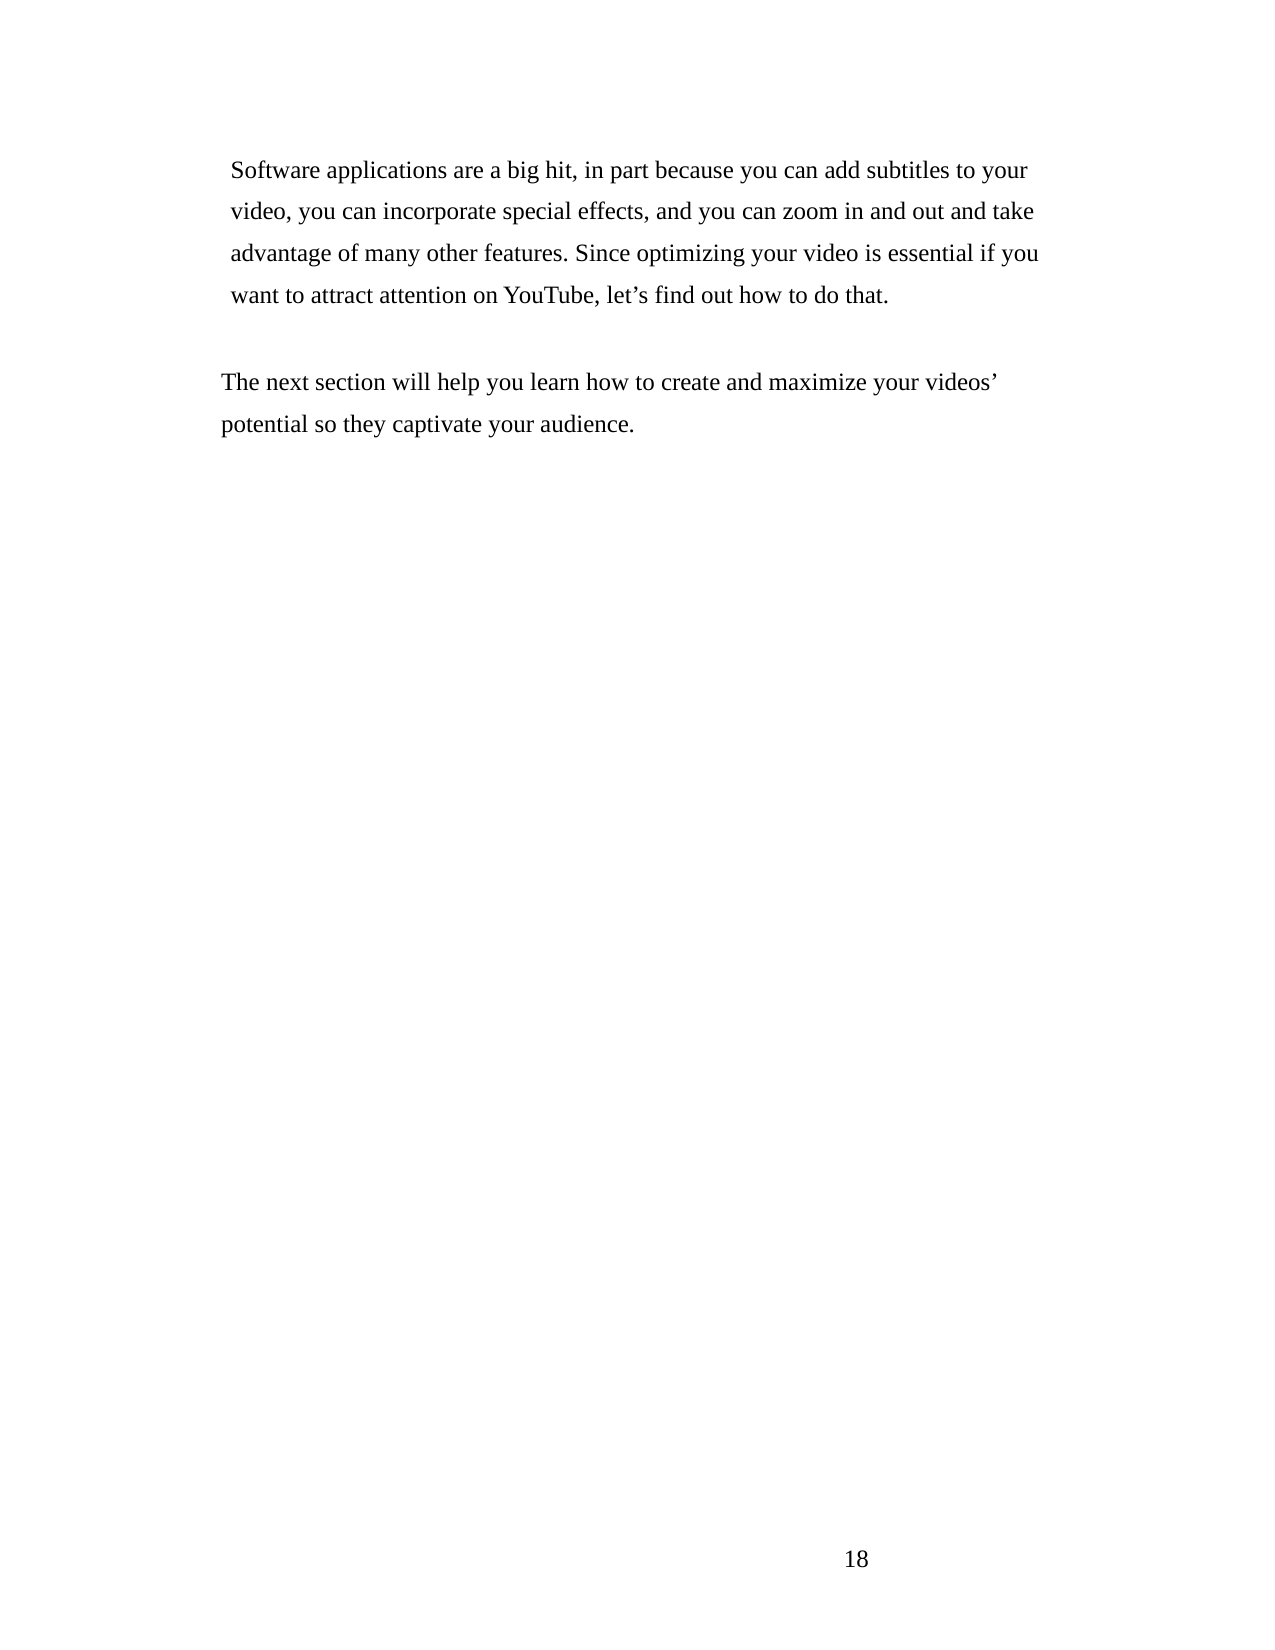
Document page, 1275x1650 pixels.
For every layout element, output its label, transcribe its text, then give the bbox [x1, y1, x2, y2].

text_box Software applications are a big hit, in part because you can add subtitles to your video, you can incorporate special effects, and you can zoom in and out and take advantage of many other features. Since optimizing your video is essential if you want to attract attention on YouTube, let’s find out how to do that. [230, 160, 1041, 316]
text_box The next section will help you learn how to create and maximize your videos’ potential so they captivate your audience. [221, 372, 1000, 445]
text_box 18 [843, 1552, 869, 1581]
